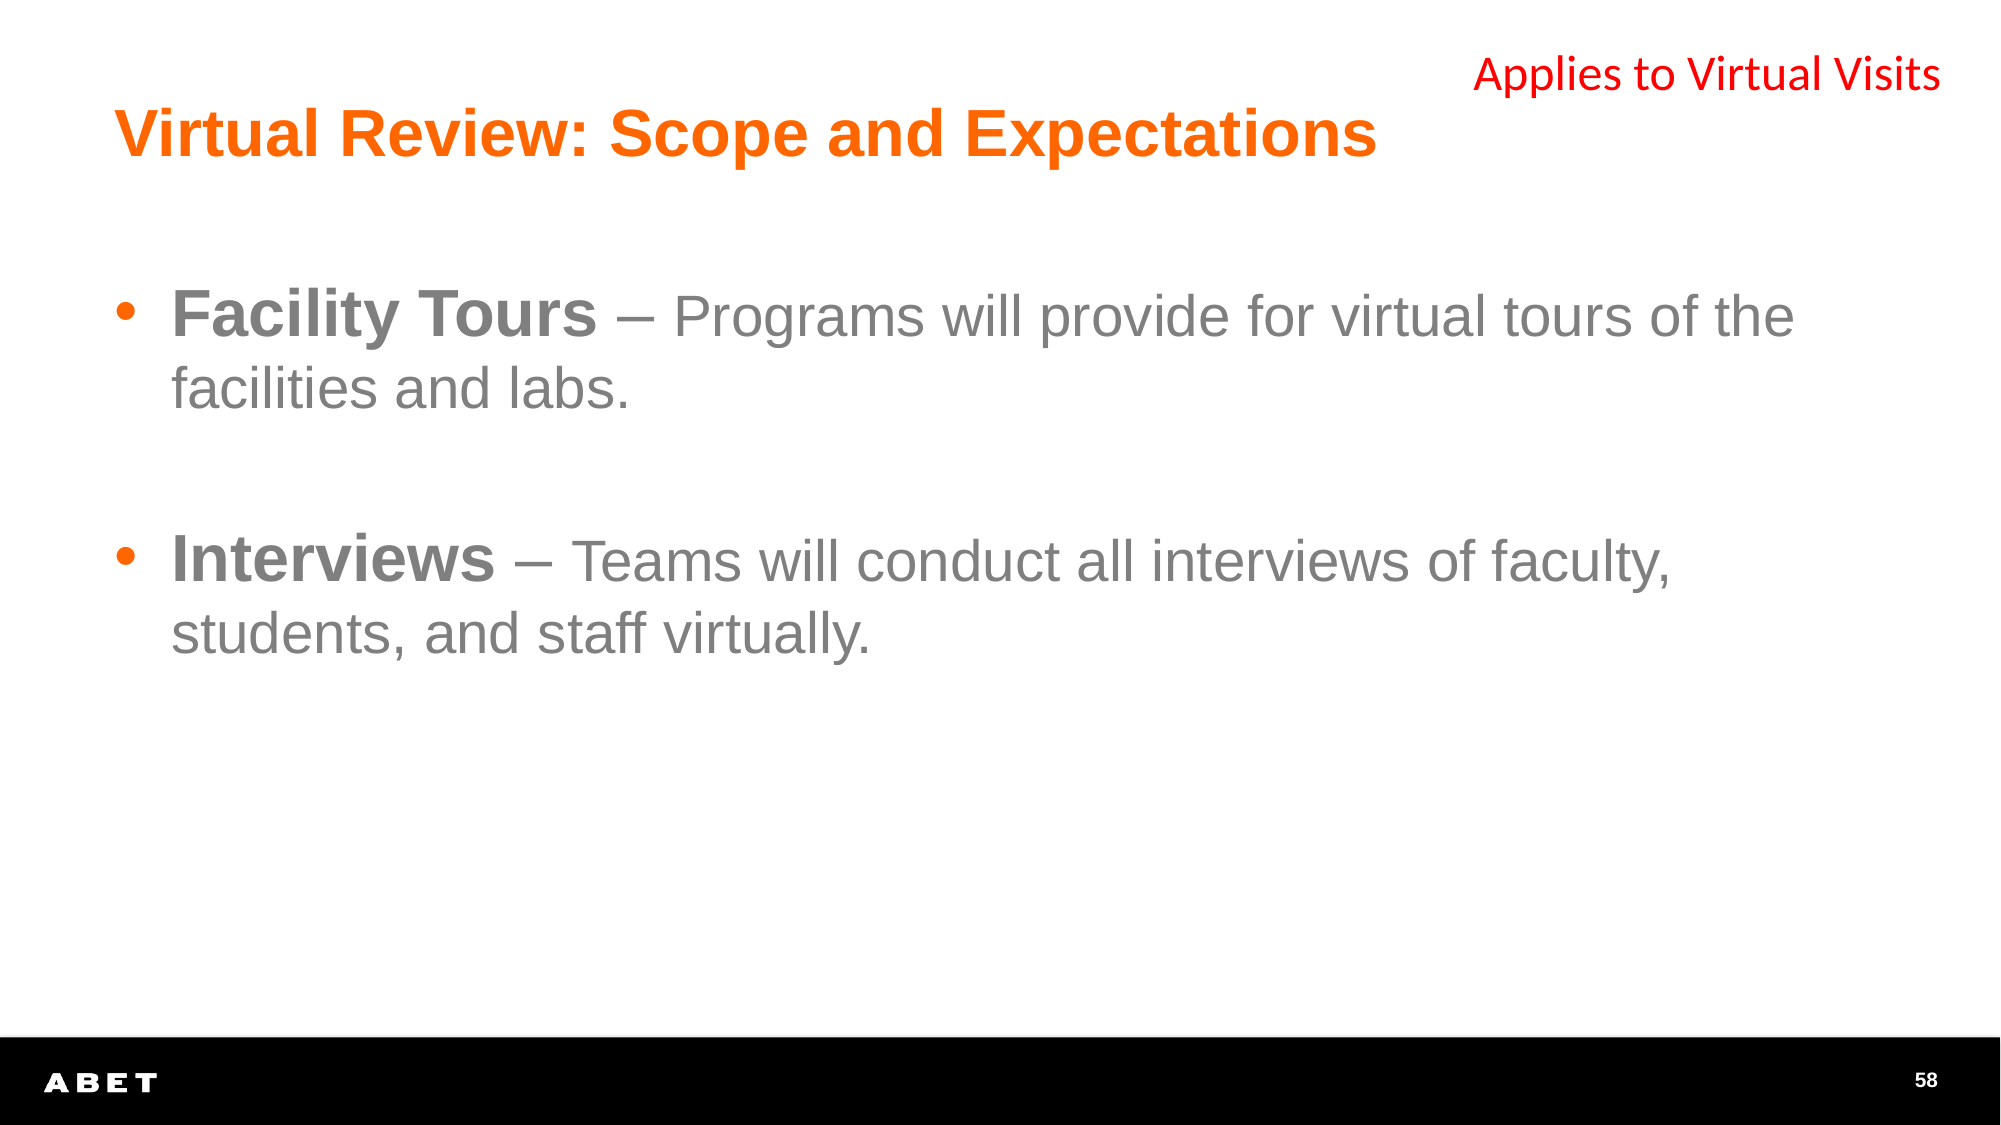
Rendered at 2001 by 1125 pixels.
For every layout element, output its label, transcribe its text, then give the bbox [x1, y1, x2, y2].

title Virtual Review: Scope and Expectations [99, 82, 1900, 213]
text_box Applies to Virtual Visits [1458, 32, 1957, 108]
list Facility Tours – Programs will provide for virtual tours of the facilities and labs. Interviews – Teams will conduct all interviews of faculty, students, and staff virtually. [99, 262, 1900, 975]
picture [16, 1052, 184, 1113]
